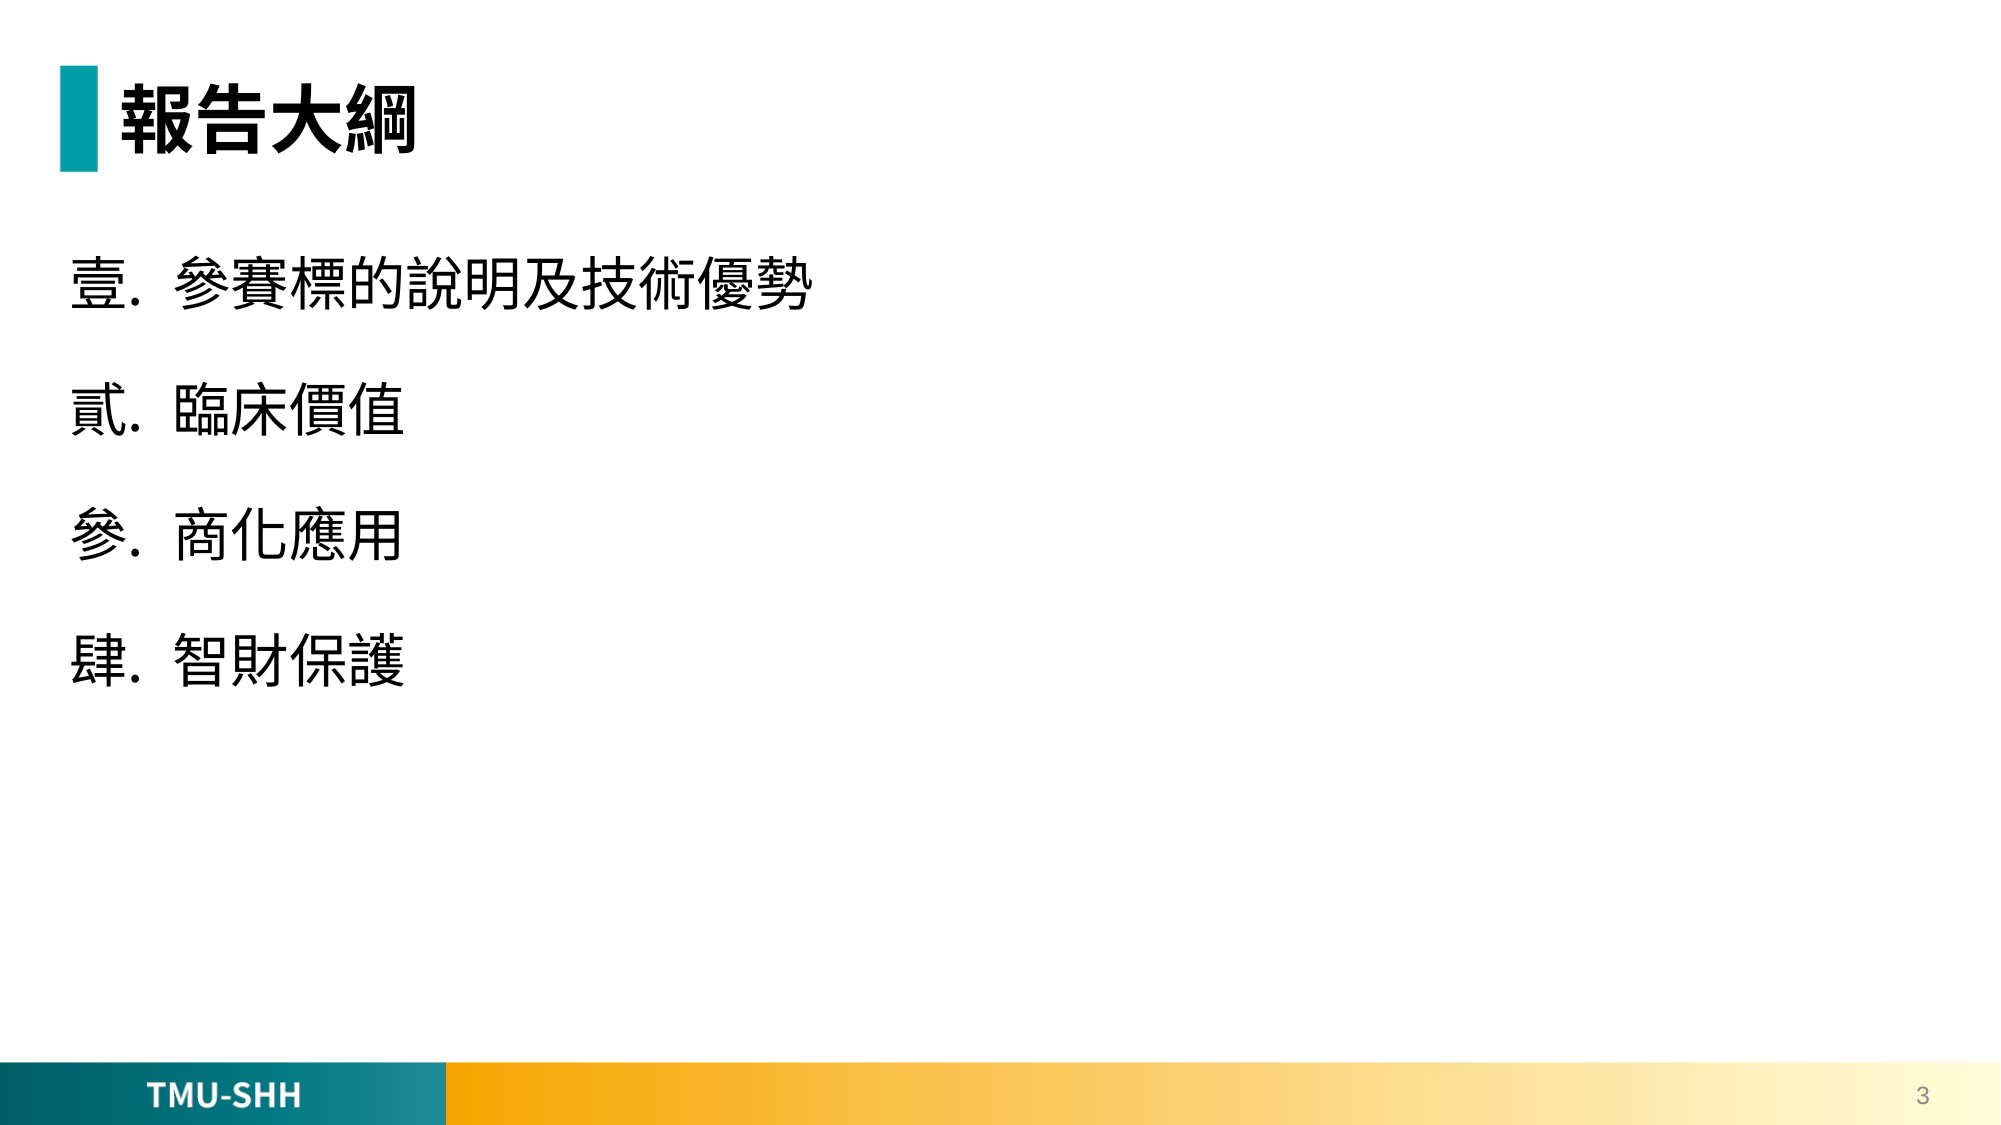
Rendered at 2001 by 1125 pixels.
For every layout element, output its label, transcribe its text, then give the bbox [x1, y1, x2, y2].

slide_number 3 [1740, 1065, 1945, 1125]
list 參賽標的說明及技術優勢 臨床價值 商化應用 智財保護 [54, 204, 1945, 1006]
title 報告大綱 [104, 60, 1945, 174]
picture [0, 0, 2001, 1125]
